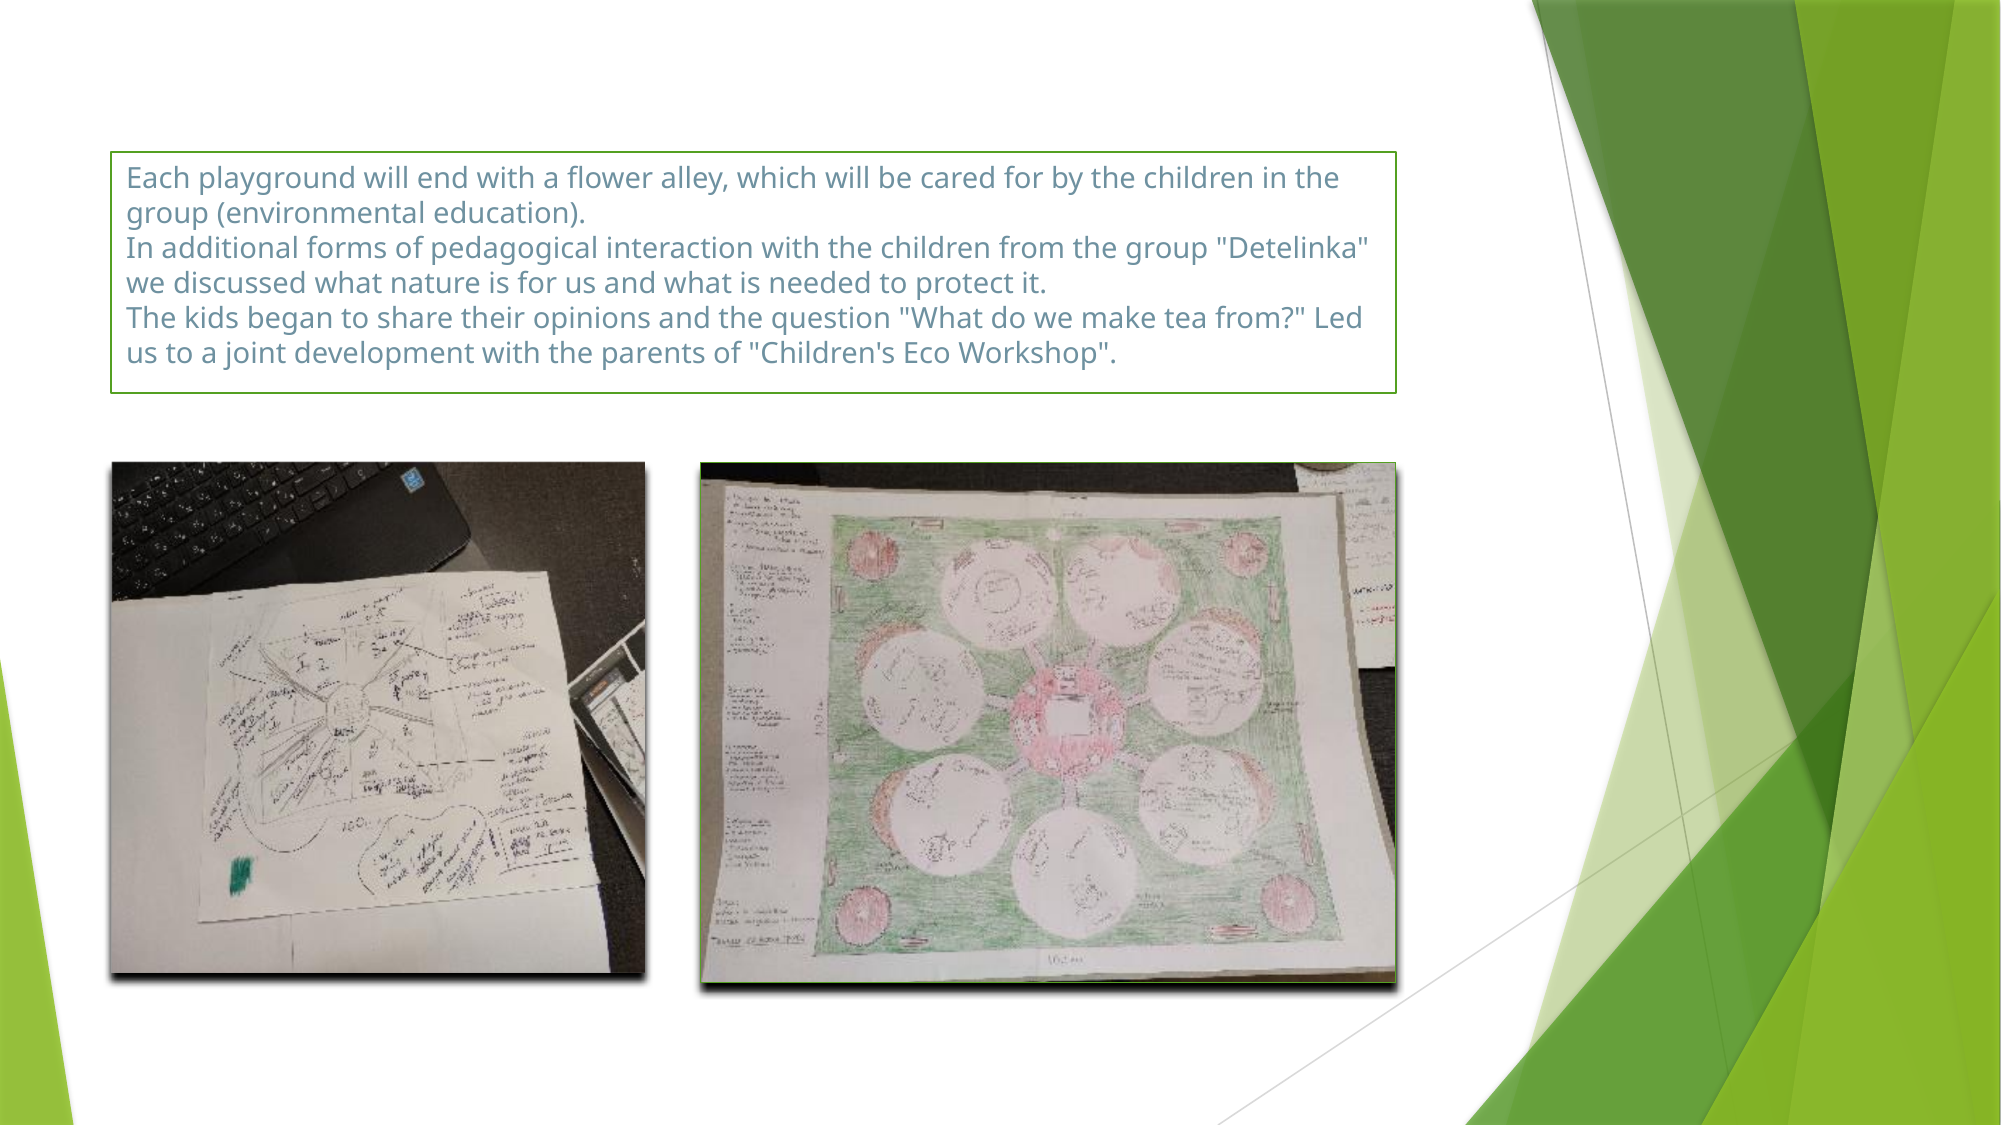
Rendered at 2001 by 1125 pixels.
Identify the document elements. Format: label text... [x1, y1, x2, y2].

title Each playground will end with a flower alley, which will be cared for by the children in the group (environmental education). In additional forms of pedagogical interaction with the children from the group "Detelinka" we discussed what nature is for us and what is needed to protect it. The kids began to share their opinions and the question "What do we make tea from?" Led us to a joint development with the parents of "Children's Eco Workshop". [111, 152, 1396, 394]
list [121, 449, 635, 985]
picture [112, 463, 121, 973]
picture [635, 463, 645, 973]
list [700, 461, 1397, 983]
